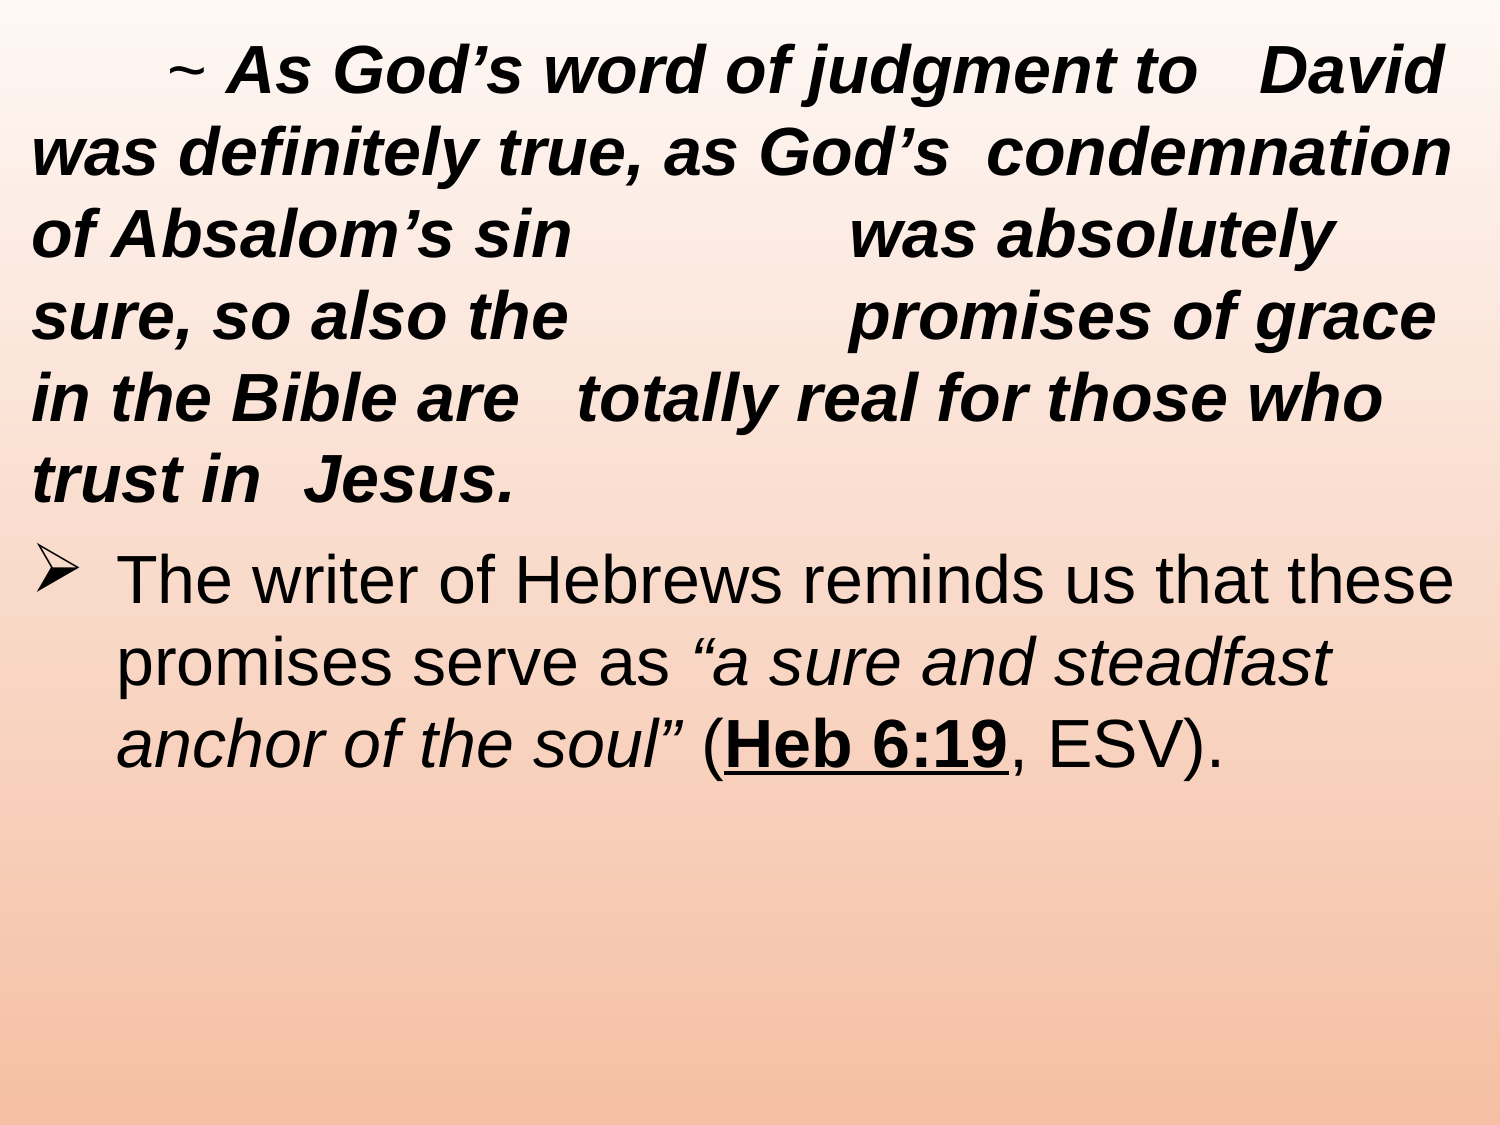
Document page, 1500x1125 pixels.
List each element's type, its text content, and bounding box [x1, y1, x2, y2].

subtitle ~ As God’s word of judgment to David was definitely true, as God’s condemnation of Absalom’s sin was absolutely sure, so also the promises of grace in the Bible are totally real for those who trust in Jesus. The writer of Hebrews reminds us that these promises serve as “a sure and steadfast anchor of the soul” (Heb 6:19, esv). [16, 18, 1480, 1110]
